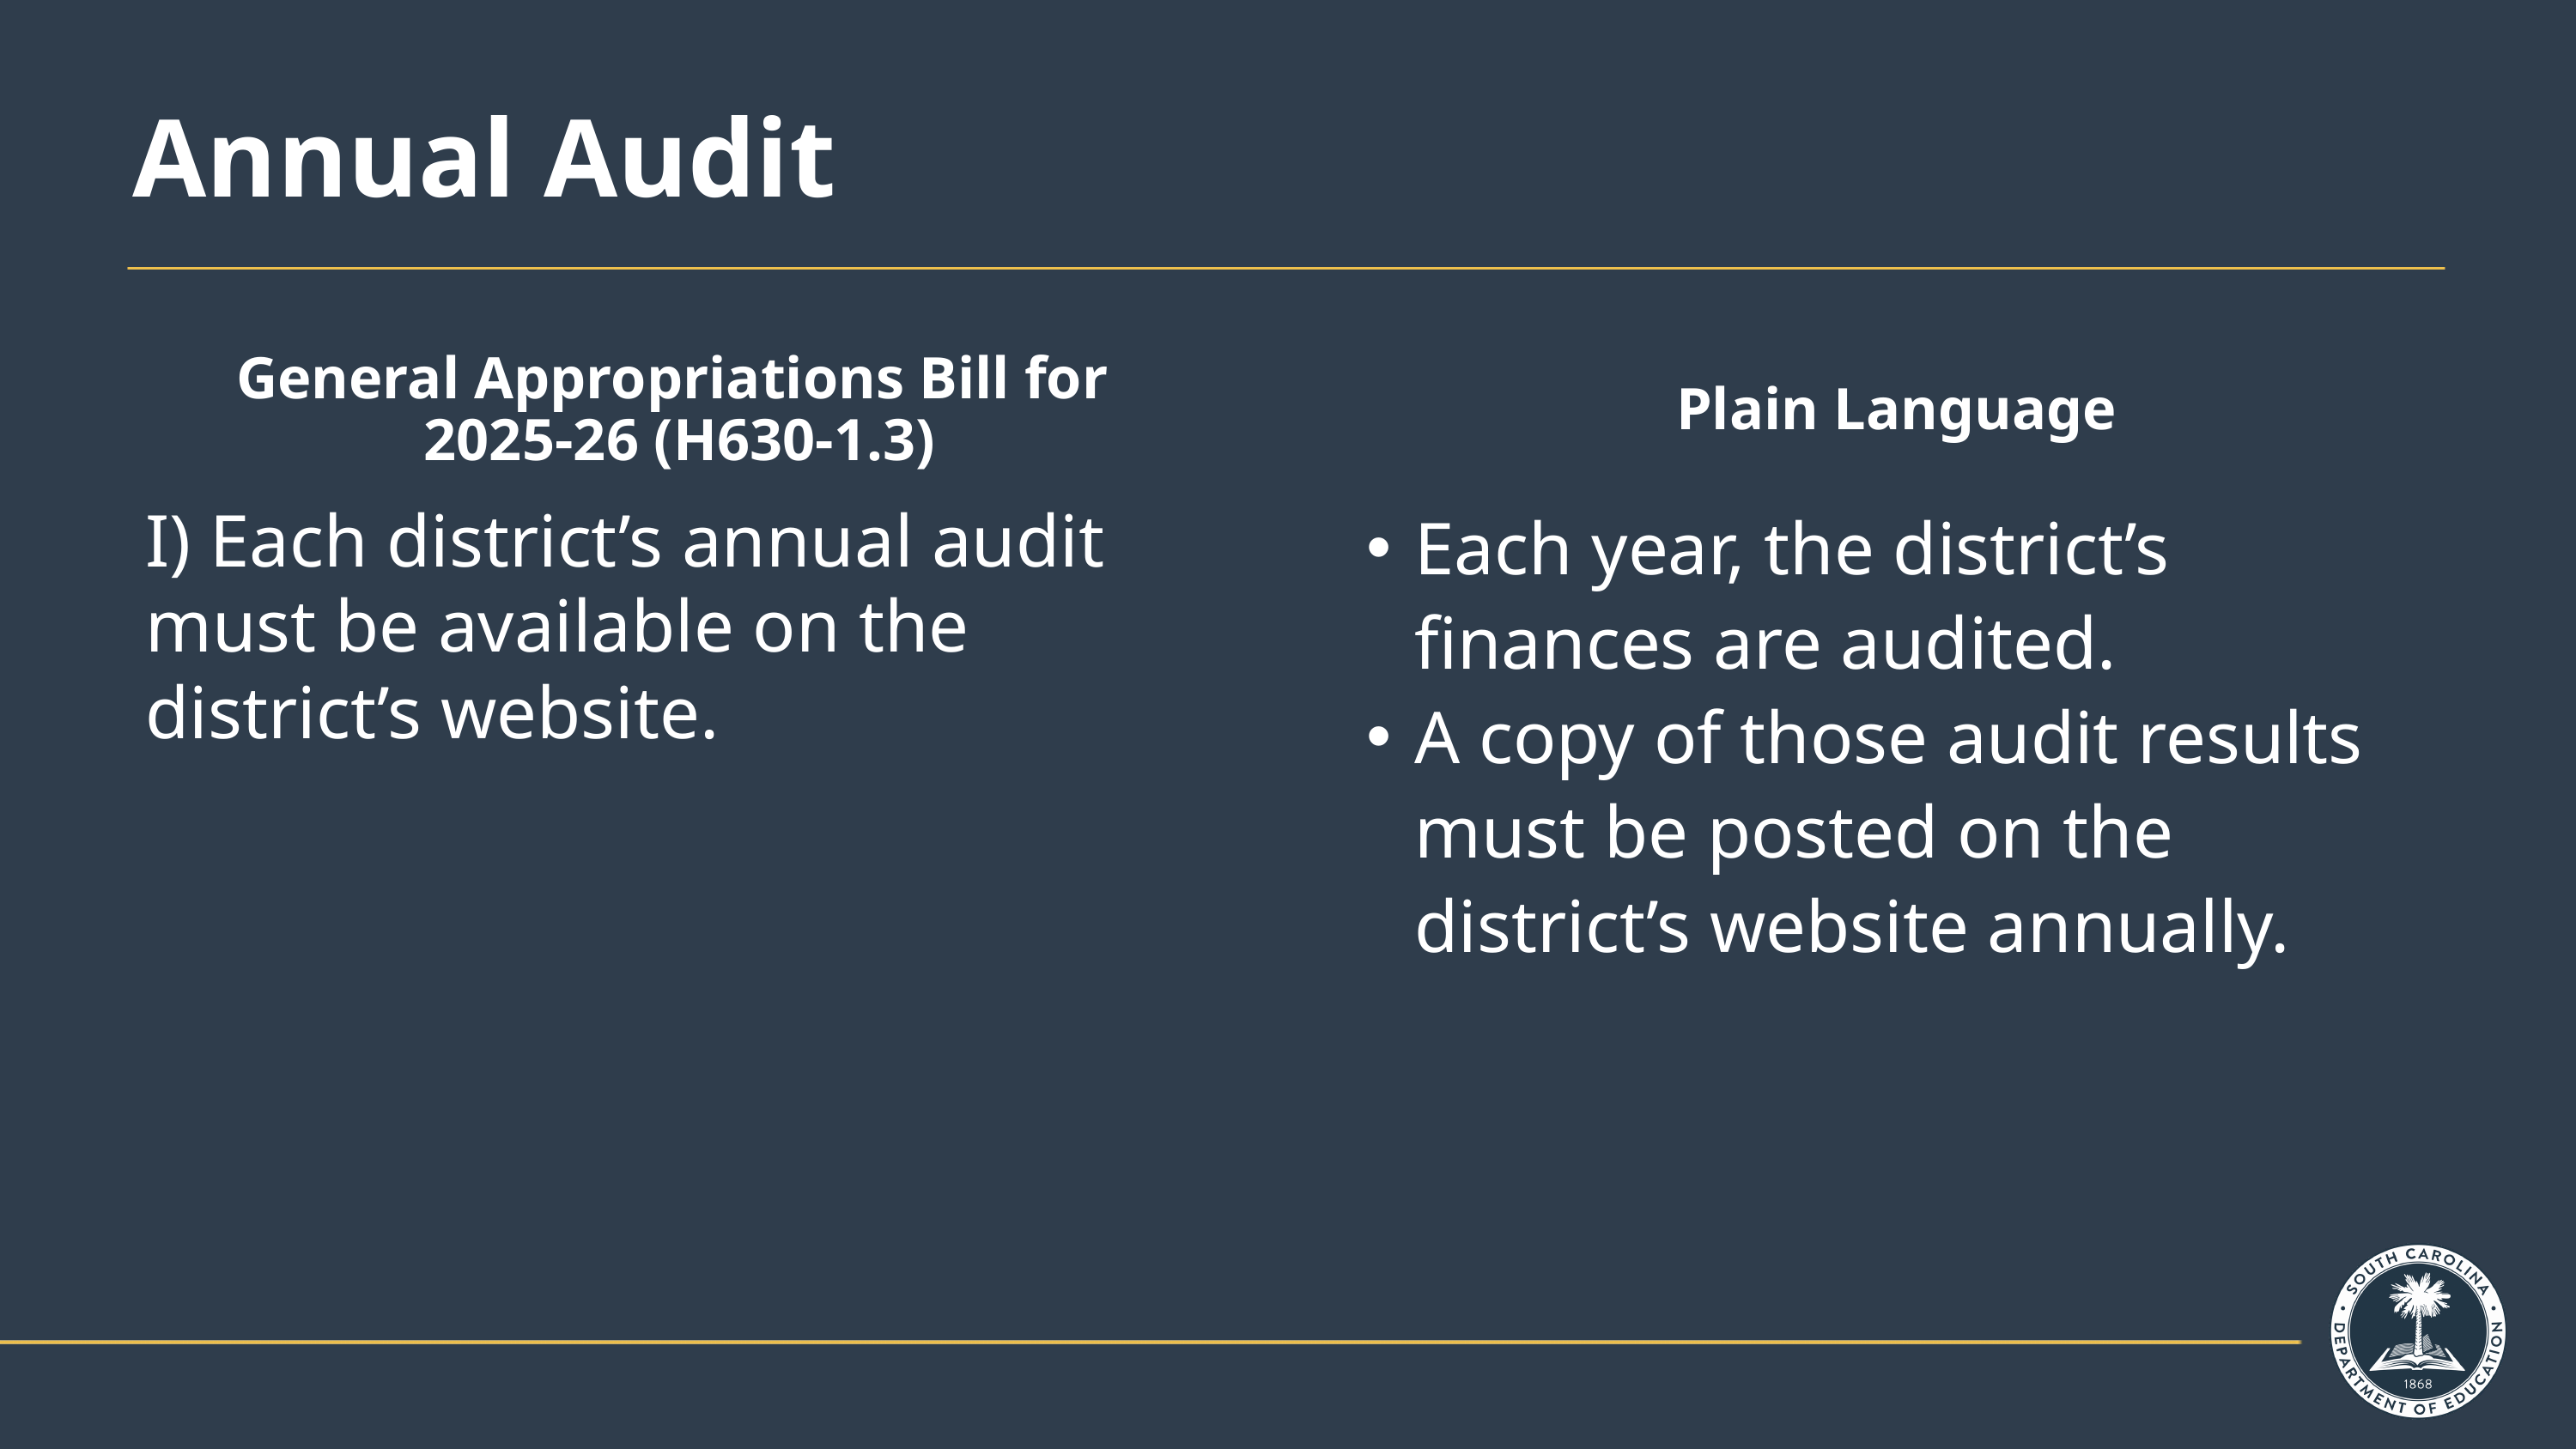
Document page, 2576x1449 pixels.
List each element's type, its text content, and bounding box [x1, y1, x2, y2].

list Each year, the district’s finances are audited. A copy of those audit results must be posted on the district’s website annually. [1353, 488, 2449, 1234]
list Plain Language [1349, 334, 2445, 489]
list I) Each district’s annual audit must be available on the district’s website. [132, 488, 1223, 1234]
picture [2329, 1243, 2507, 1420]
title Annual Audit [132, 33, 2450, 276]
list General Appropriations Bill for 2025-26 (H630-1.3) [135, 334, 1225, 489]
